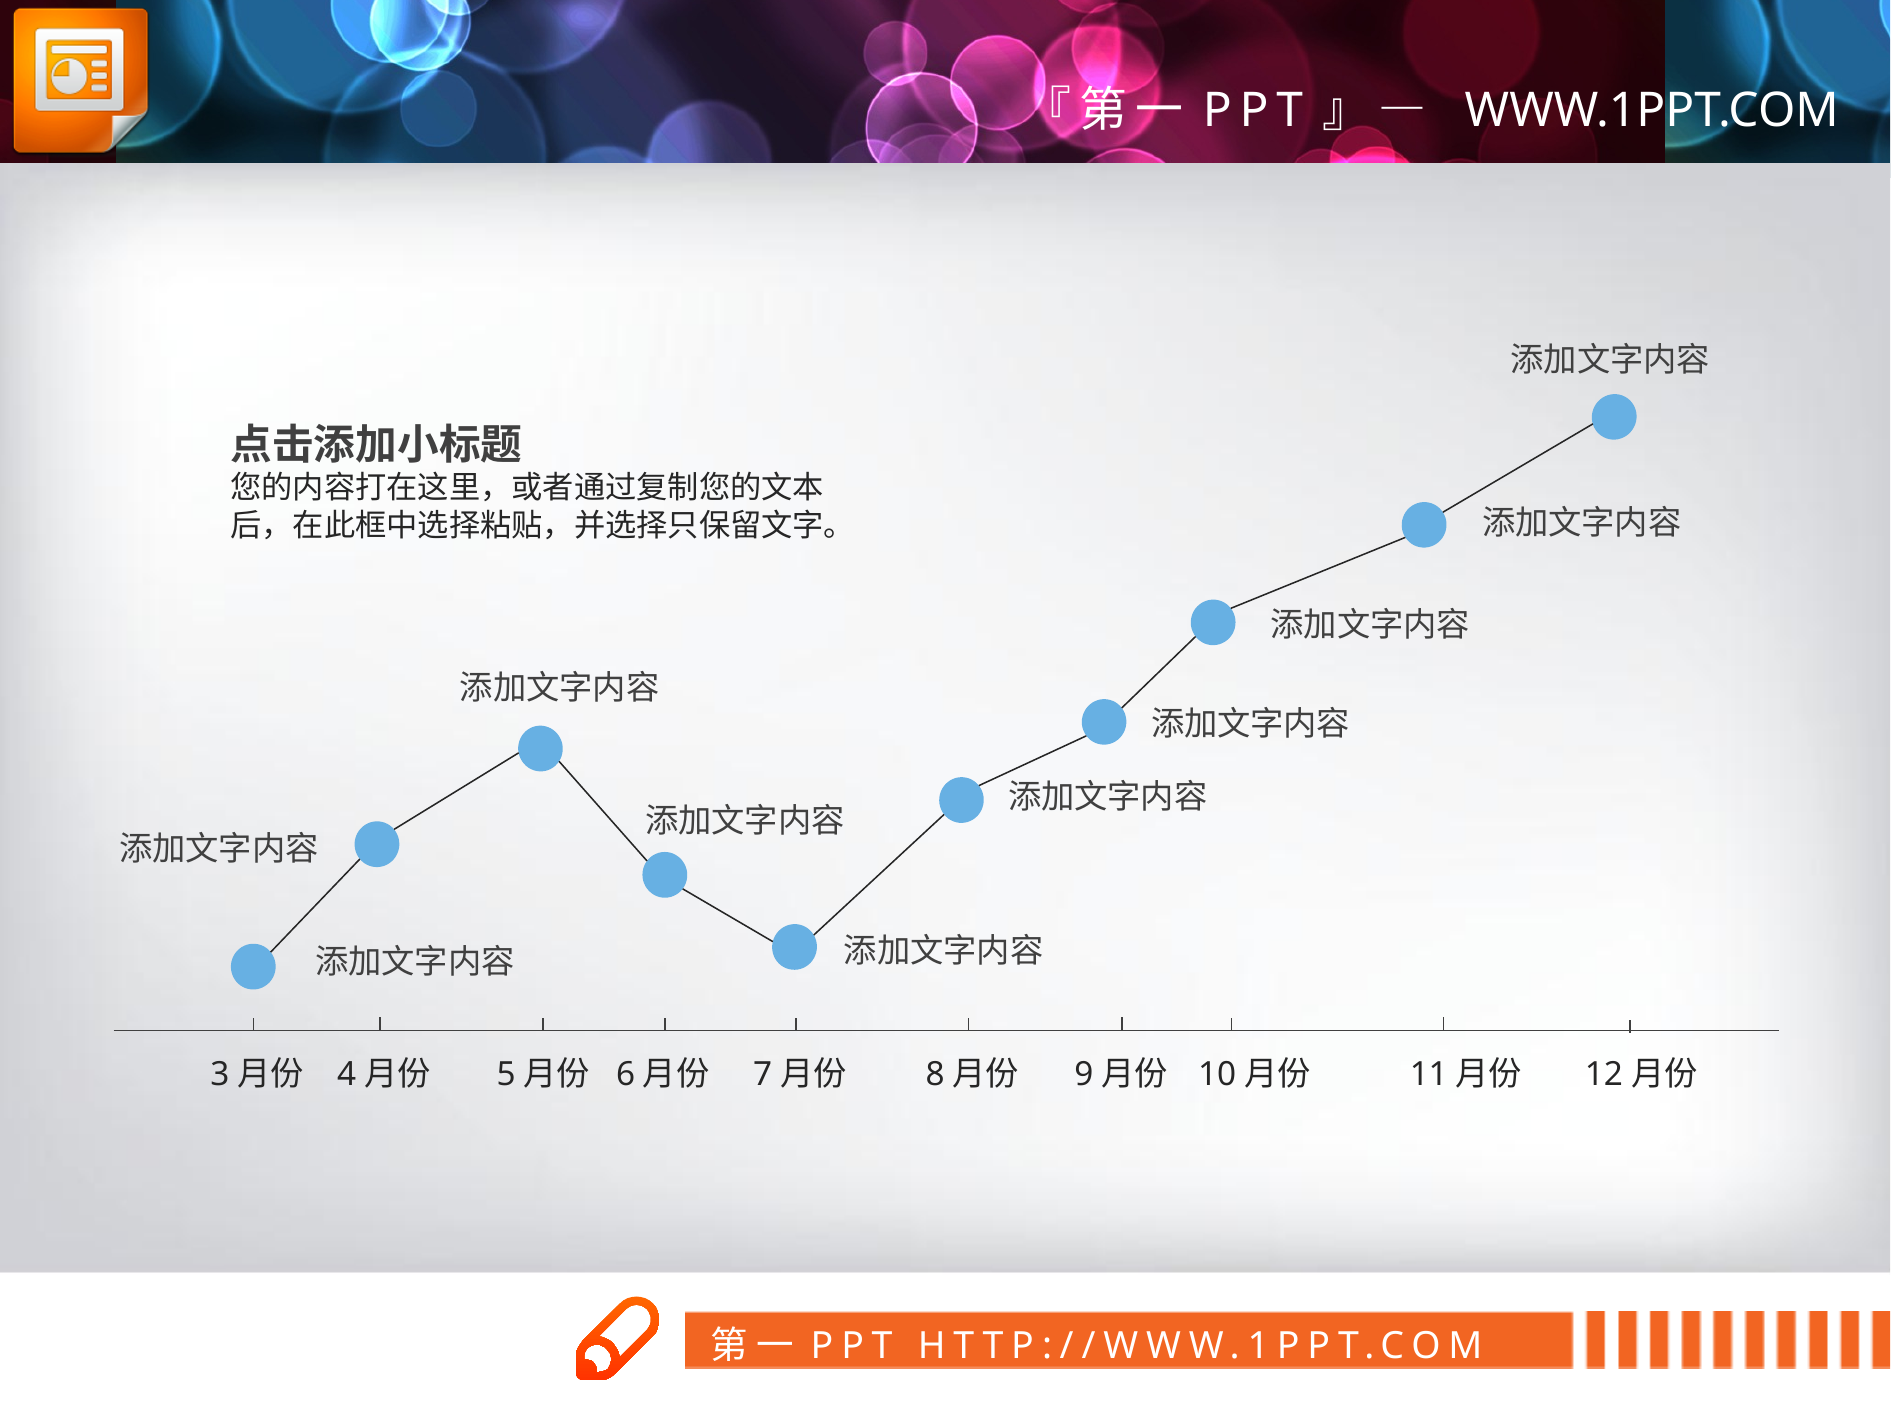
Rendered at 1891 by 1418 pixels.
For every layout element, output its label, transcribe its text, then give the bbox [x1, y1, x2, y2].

text_box [939, 777, 984, 823]
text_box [682, 888, 774, 942]
text_box 12月份 [1570, 1044, 1712, 1099]
text_box 添加文字内容 [1136, 695, 1365, 750]
text_box [1401, 502, 1447, 548]
text_box 添加文字内容 [829, 921, 1058, 976]
text_box 7月份 [738, 1044, 861, 1099]
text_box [113, 1016, 1779, 1033]
text_box [1190, 599, 1236, 646]
text_box 添加文字内容 [1496, 330, 1725, 385]
text_box [230, 943, 276, 990]
text_box 3月份 [196, 1044, 318, 1099]
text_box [813, 814, 945, 936]
text_box 添加文字内容 [301, 933, 530, 988]
text_box [354, 821, 400, 868]
text_box [772, 924, 817, 970]
text_box 10月份 [1183, 1044, 1325, 1099]
text_box 8月份 [911, 1044, 1034, 1099]
text_box [642, 851, 688, 898]
picture [685, 1311, 1891, 1369]
text_box [518, 725, 563, 772]
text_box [978, 735, 1087, 786]
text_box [270, 858, 361, 953]
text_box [558, 761, 648, 862]
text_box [1121, 636, 1196, 709]
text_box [1442, 423, 1593, 513]
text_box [393, 752, 519, 830]
text_box 添加文字内容 [1467, 494, 1696, 549]
picture [0, 0, 1891, 1275]
text_box 11月份 [1395, 1044, 1537, 1099]
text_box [1230, 537, 1406, 609]
text_box 添加文字内容 [652, 791, 860, 847]
text_box [1081, 699, 1127, 745]
text_box [1591, 394, 1637, 440]
text_box 5月份 [482, 1044, 601, 1099]
text_box 添加文字内容 [993, 768, 1222, 823]
text_box 添加文字内容 [445, 658, 674, 714]
text_box 6月份 [601, 1044, 724, 1099]
text_box 4月份 [322, 1044, 445, 1099]
text_box 点击添加小标题 您的内容打在这里，或者通过复制您的文本后，在此框中选择粘贴，并选择只保留文字。 [216, 360, 871, 550]
text_box 9月份 [1060, 1044, 1182, 1099]
text_box 添加文字内容 [1256, 596, 1485, 651]
text_box 添加文字内容 [105, 819, 334, 874]
